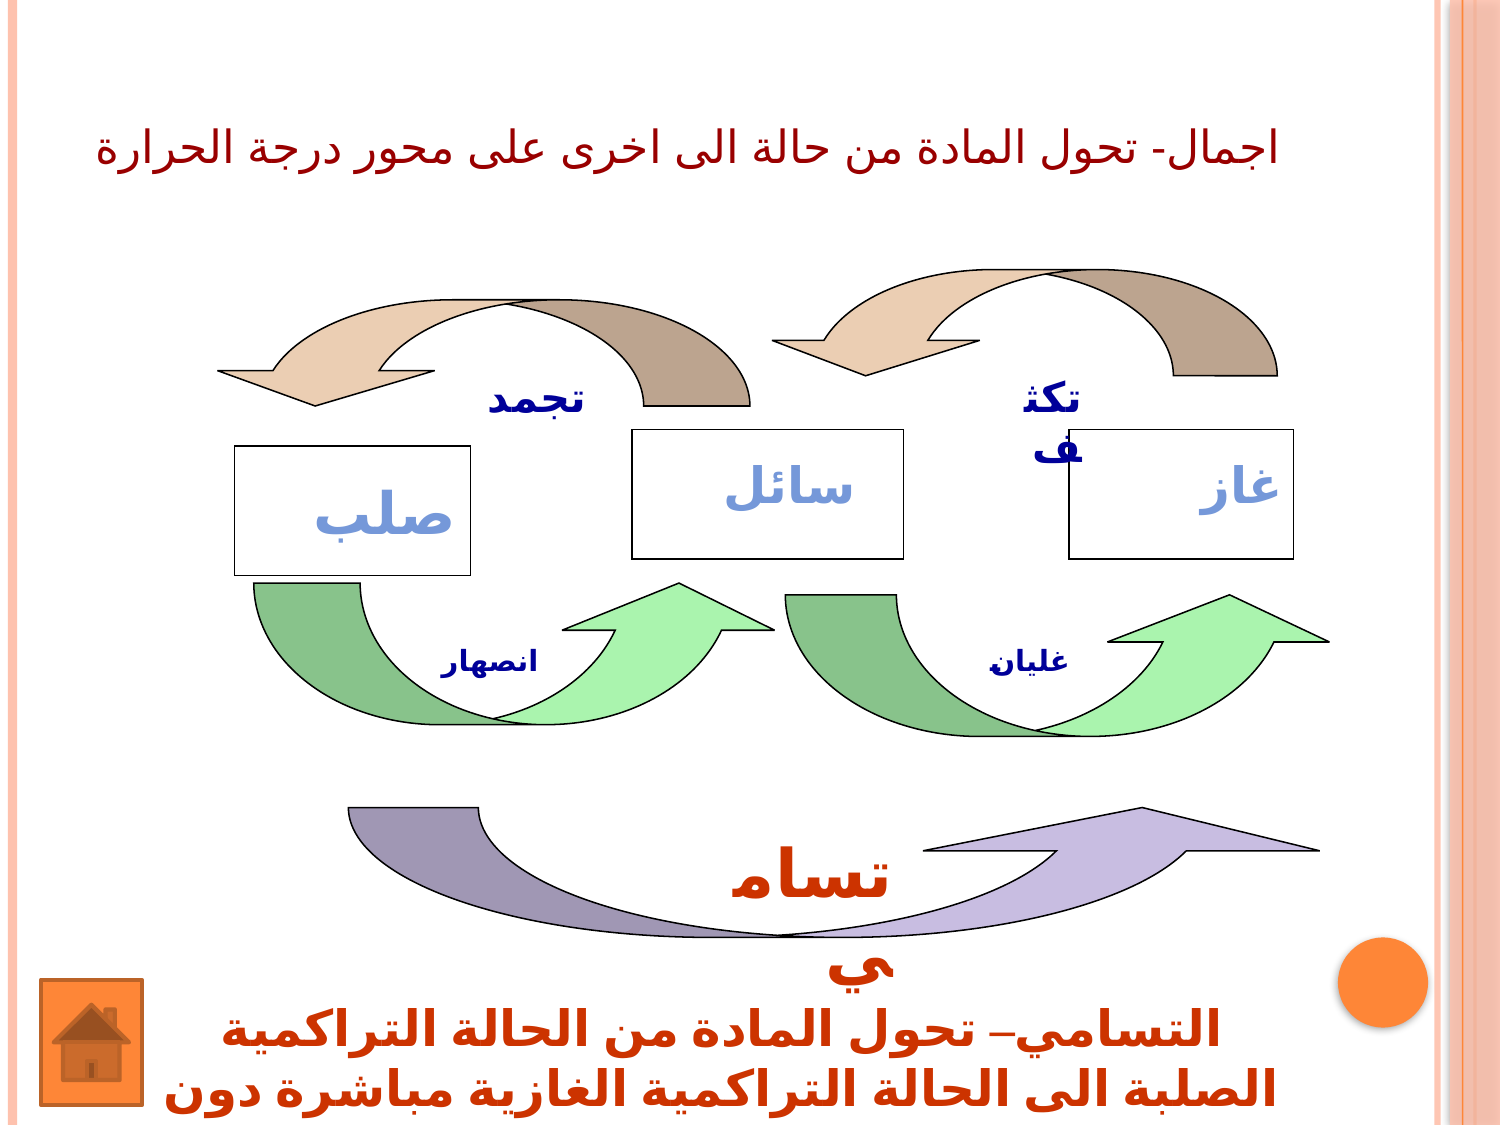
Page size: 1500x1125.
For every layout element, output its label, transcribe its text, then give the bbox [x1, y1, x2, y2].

text_box [771, 269, 1278, 376]
text_box [1097, 429, 1294, 445]
text_box سائل [708, 445, 870, 521]
title اجمال- تحول المادة من حالة الى اخرى على محور درجة الحرارة [70, 46, 1296, 235]
text_box تجمد [435, 363, 601, 429]
text_box تكثف [966, 363, 1097, 478]
text_box صلب [234, 445, 471, 576]
text_box [1069, 478, 1294, 560]
text_box [217, 299, 750, 407]
text_box [253, 583, 775, 725]
text_box [39, 978, 144, 1107]
text_box انصهار [411, 634, 554, 685]
text_box غليان [954, 634, 1085, 685]
text_box تسامي [659, 823, 908, 988]
text_box التسامي– تحول المادة من الحالة التراكمية الصلبة الى الحالة التراكمية الغازية مباشرة دون المرور بالحالة التراكمية السائلة [123, 988, 1320, 1125]
text_box [631, 429, 904, 560]
text_box [908, 807, 1320, 936]
text_box غاز [1073, 445, 1298, 521]
text_box [785, 594, 1330, 737]
